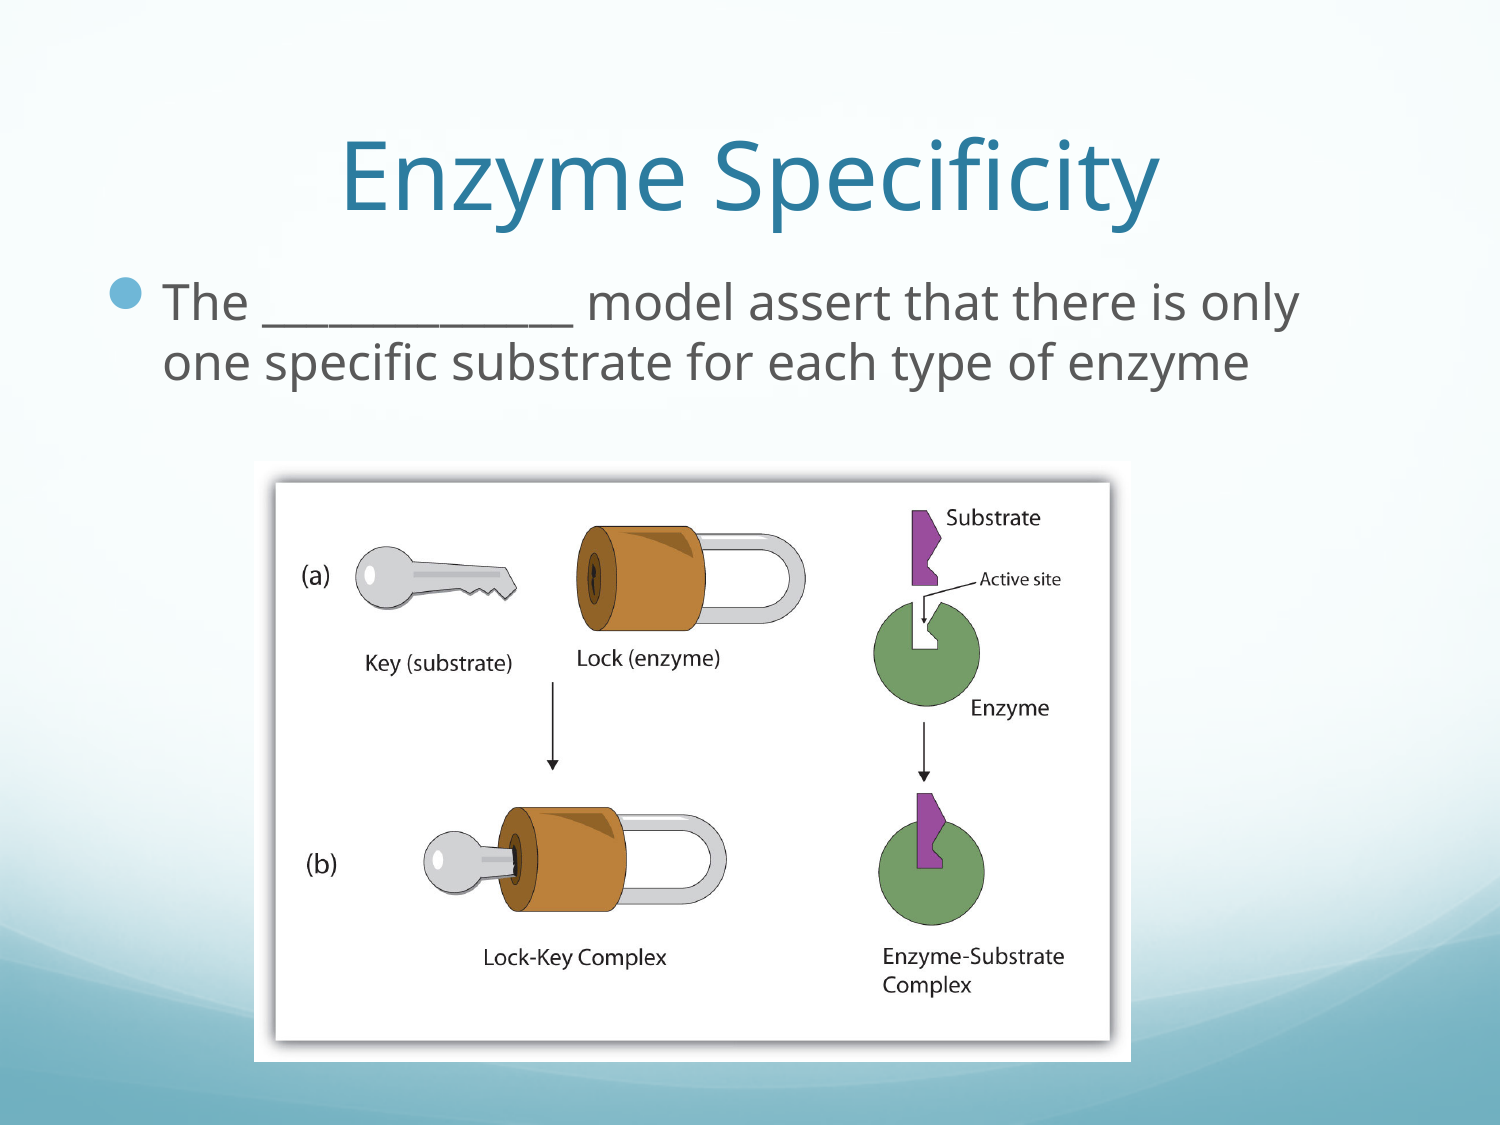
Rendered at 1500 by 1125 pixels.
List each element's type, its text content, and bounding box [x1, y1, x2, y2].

title Enzyme Specificity [90, 17, 1410, 237]
list The ______________ model assert that there is only one specific substrate for each type of enzyme [90, 262, 1410, 975]
picture [254, 460, 1132, 1063]
